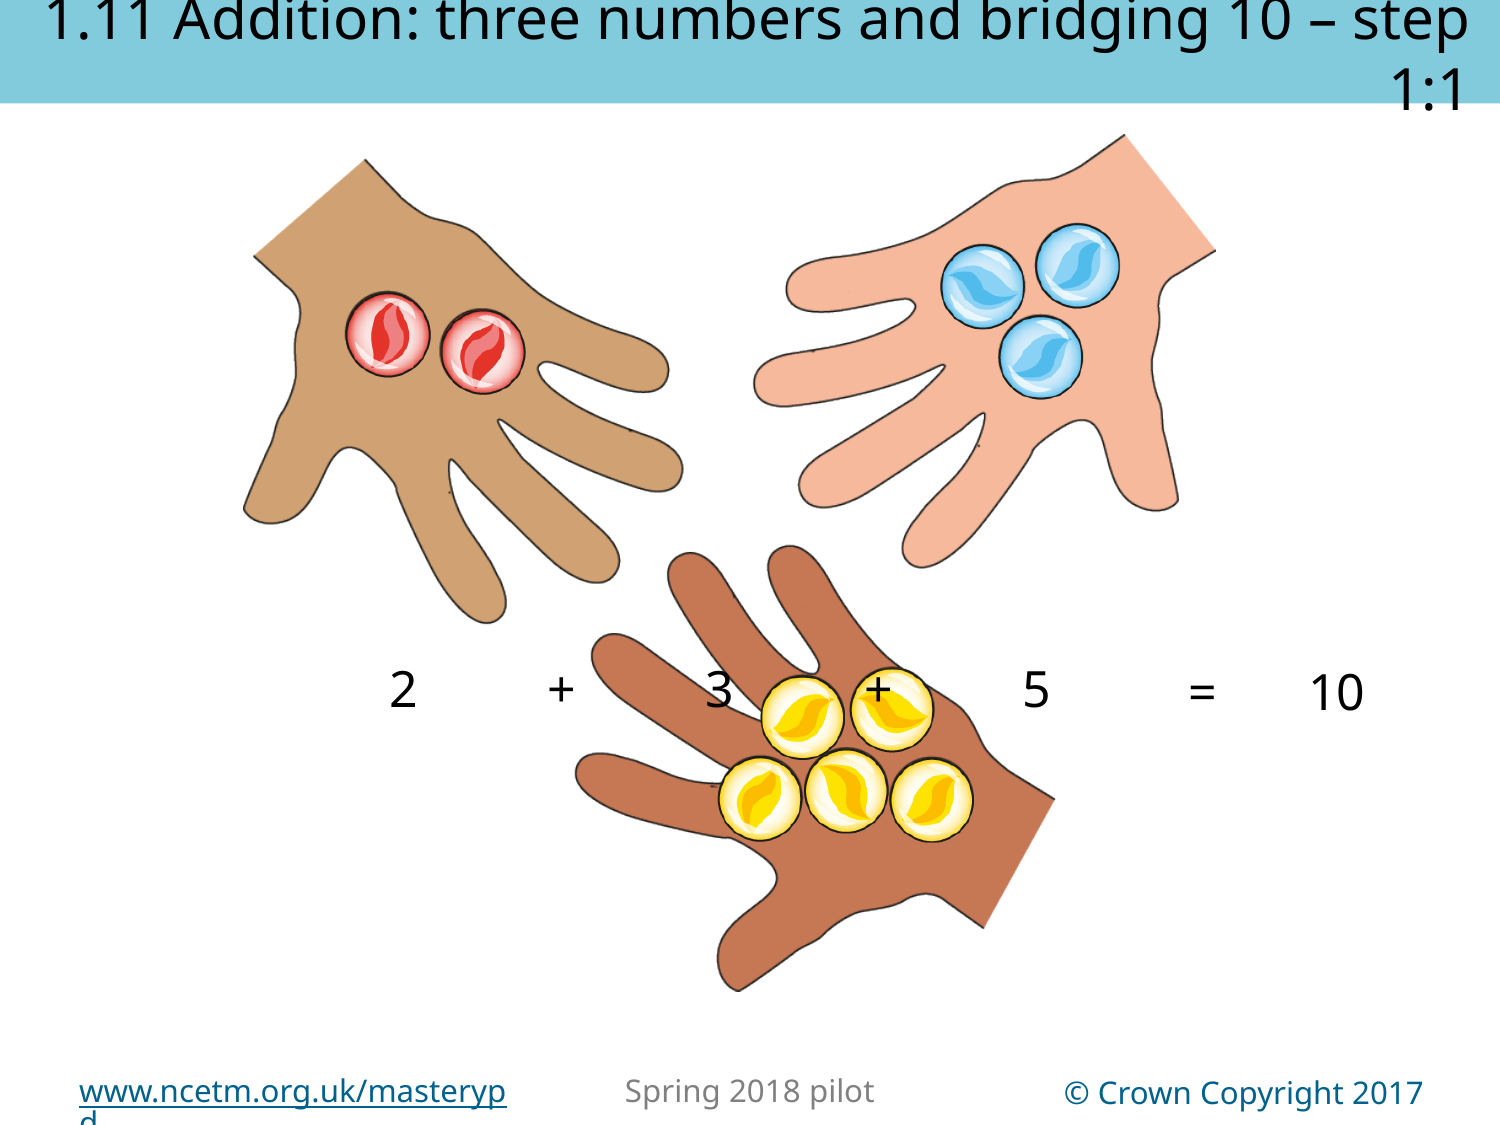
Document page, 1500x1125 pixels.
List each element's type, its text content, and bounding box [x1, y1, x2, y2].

list 1.11 Addition: three numbers and bridging 10 – step 1:1 [0, 0, 1500, 104]
picture [243, 134, 1216, 992]
text_box = 10 [1221, 653, 1467, 728]
